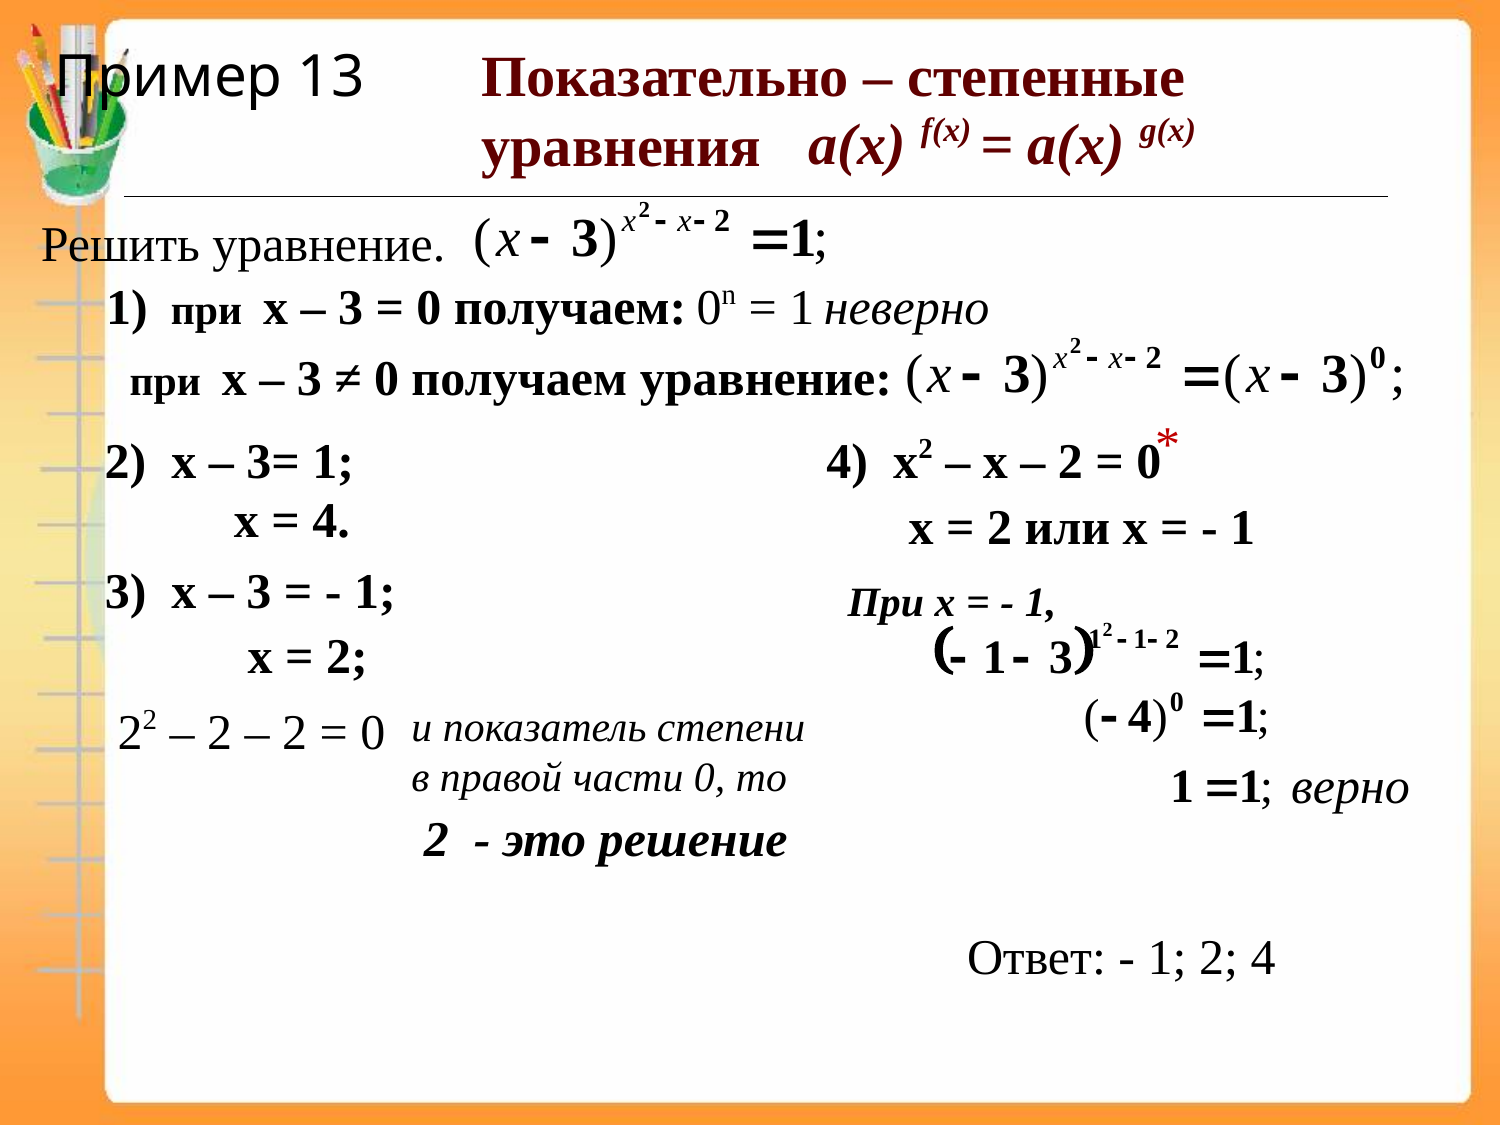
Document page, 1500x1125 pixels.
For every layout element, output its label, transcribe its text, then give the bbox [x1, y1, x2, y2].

text_box 1) при х – 3 = 0 получаем: [91, 267, 681, 342]
text_box 2) х – 3= 1; [89, 420, 370, 496]
text_box 0n = 1 [681, 288, 808, 338]
text_box 2 - это решение [409, 798, 803, 874]
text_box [897, 323, 1412, 416]
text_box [926, 609, 1272, 694]
text_box х = 2 или х = - 1 [893, 486, 1283, 562]
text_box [466, 187, 839, 280]
text_box Пример 13 [39, 30, 380, 116]
text_box неверно [808, 267, 1022, 338]
text_box 3) х – 3 = - 1; [89, 550, 411, 626]
text_box при х – 3 ≠ 0 получаем уравнение: [104, 338, 892, 413]
text_box Ответ: - 1; 2; 4 [952, 916, 1291, 992]
text_box * [1140, 424, 1195, 479]
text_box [466, 30, 1223, 188]
text_box верно [1282, 745, 1442, 821]
text_box х = 2; [233, 616, 383, 692]
text_box При х = - 1, [832, 567, 1117, 633]
text_box х = 4. [219, 479, 365, 550]
text_box и показатель степени в правой части 0, то [396, 692, 832, 808]
text_box 22 – 2 – 2 = 0 [102, 692, 396, 768]
text_box Решить уравнение. [26, 203, 461, 279]
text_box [1165, 758, 1282, 823]
picture [0, 0, 1500, 1125]
text_box 4) х2 – х – 2 = 0 [811, 420, 1177, 496]
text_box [1076, 680, 1278, 753]
